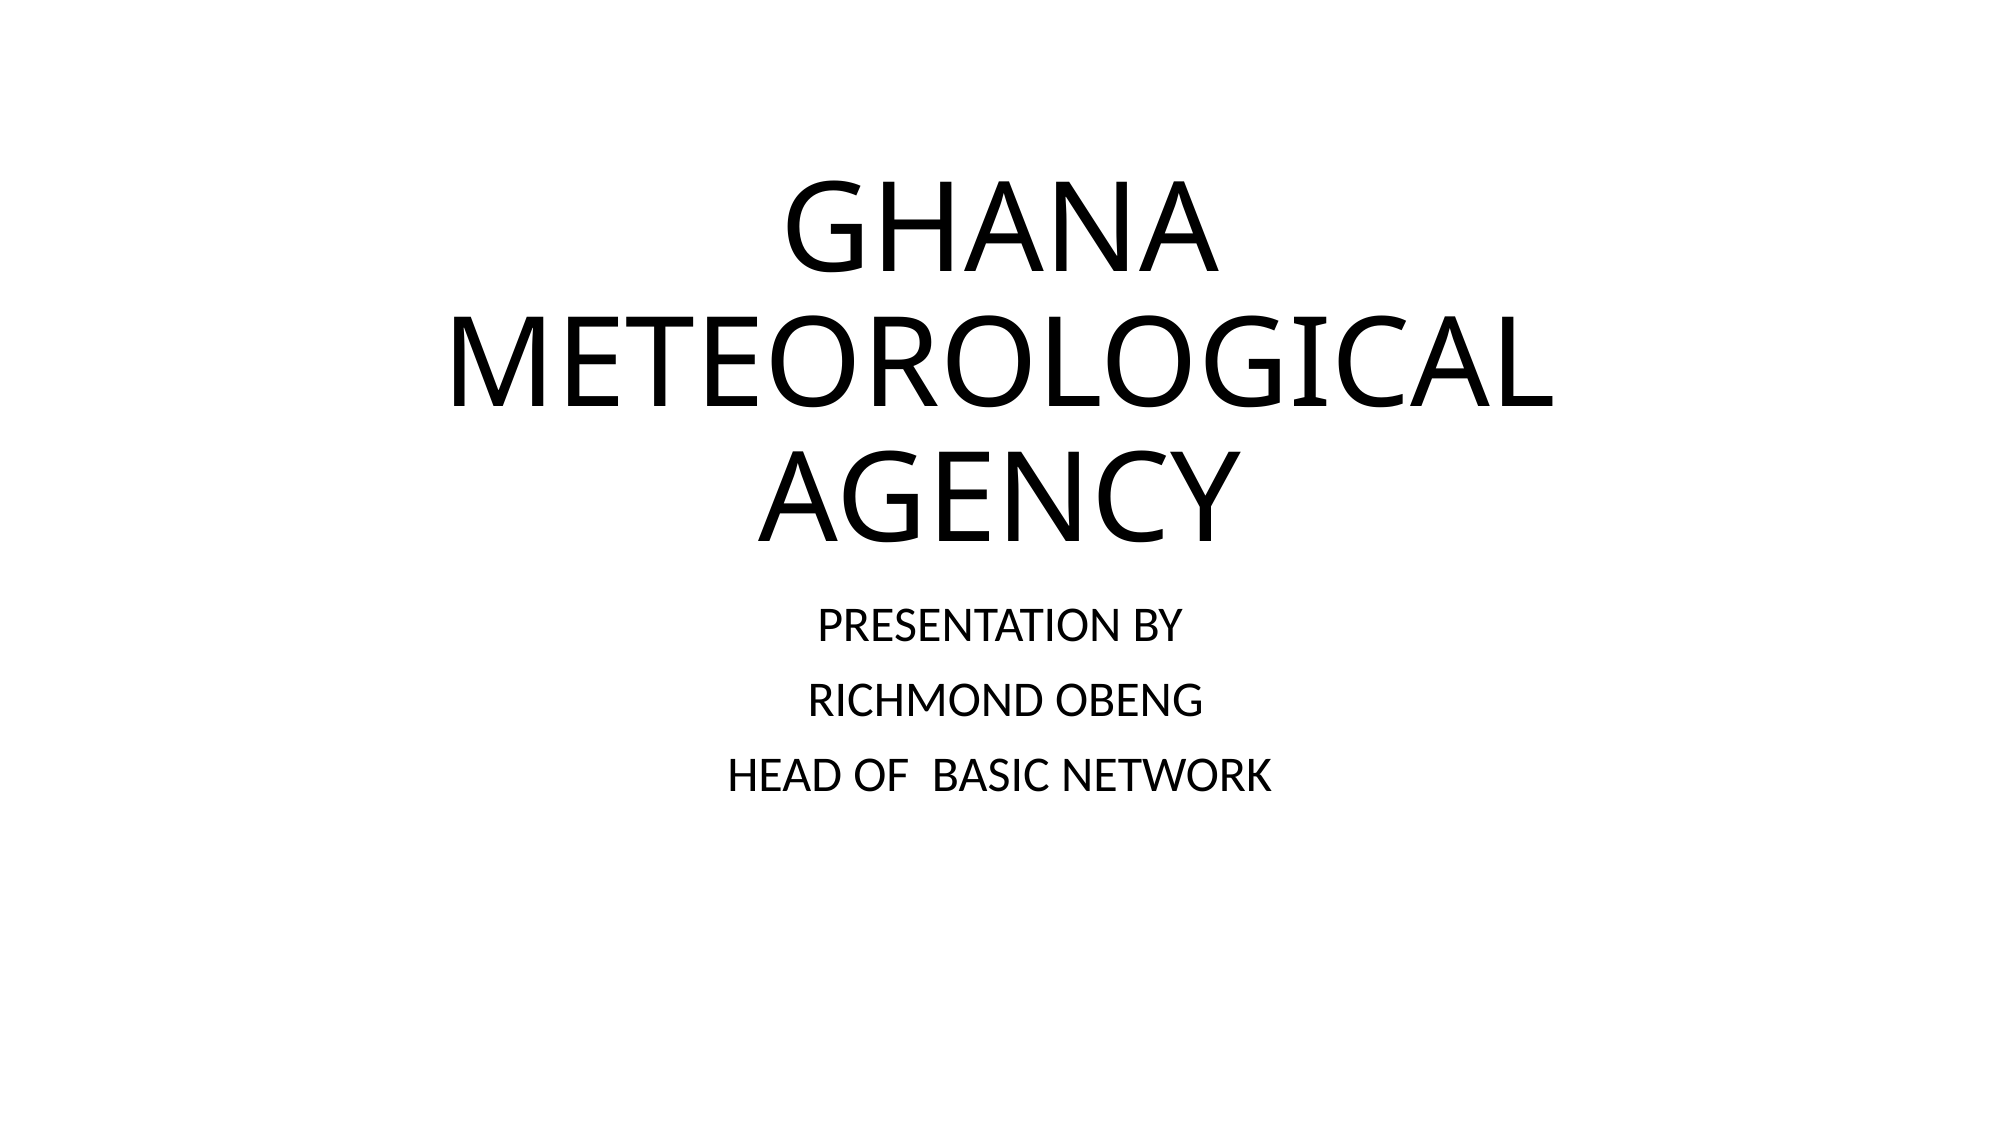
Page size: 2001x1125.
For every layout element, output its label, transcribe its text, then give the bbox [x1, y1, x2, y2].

title GHANA METEOROLOGICAL AGENCY [249, 184, 1750, 576]
subtitle PRESENTATION BY RICHMOND OBENG HEAD OF BASIC NETWORK [249, 590, 1750, 863]
